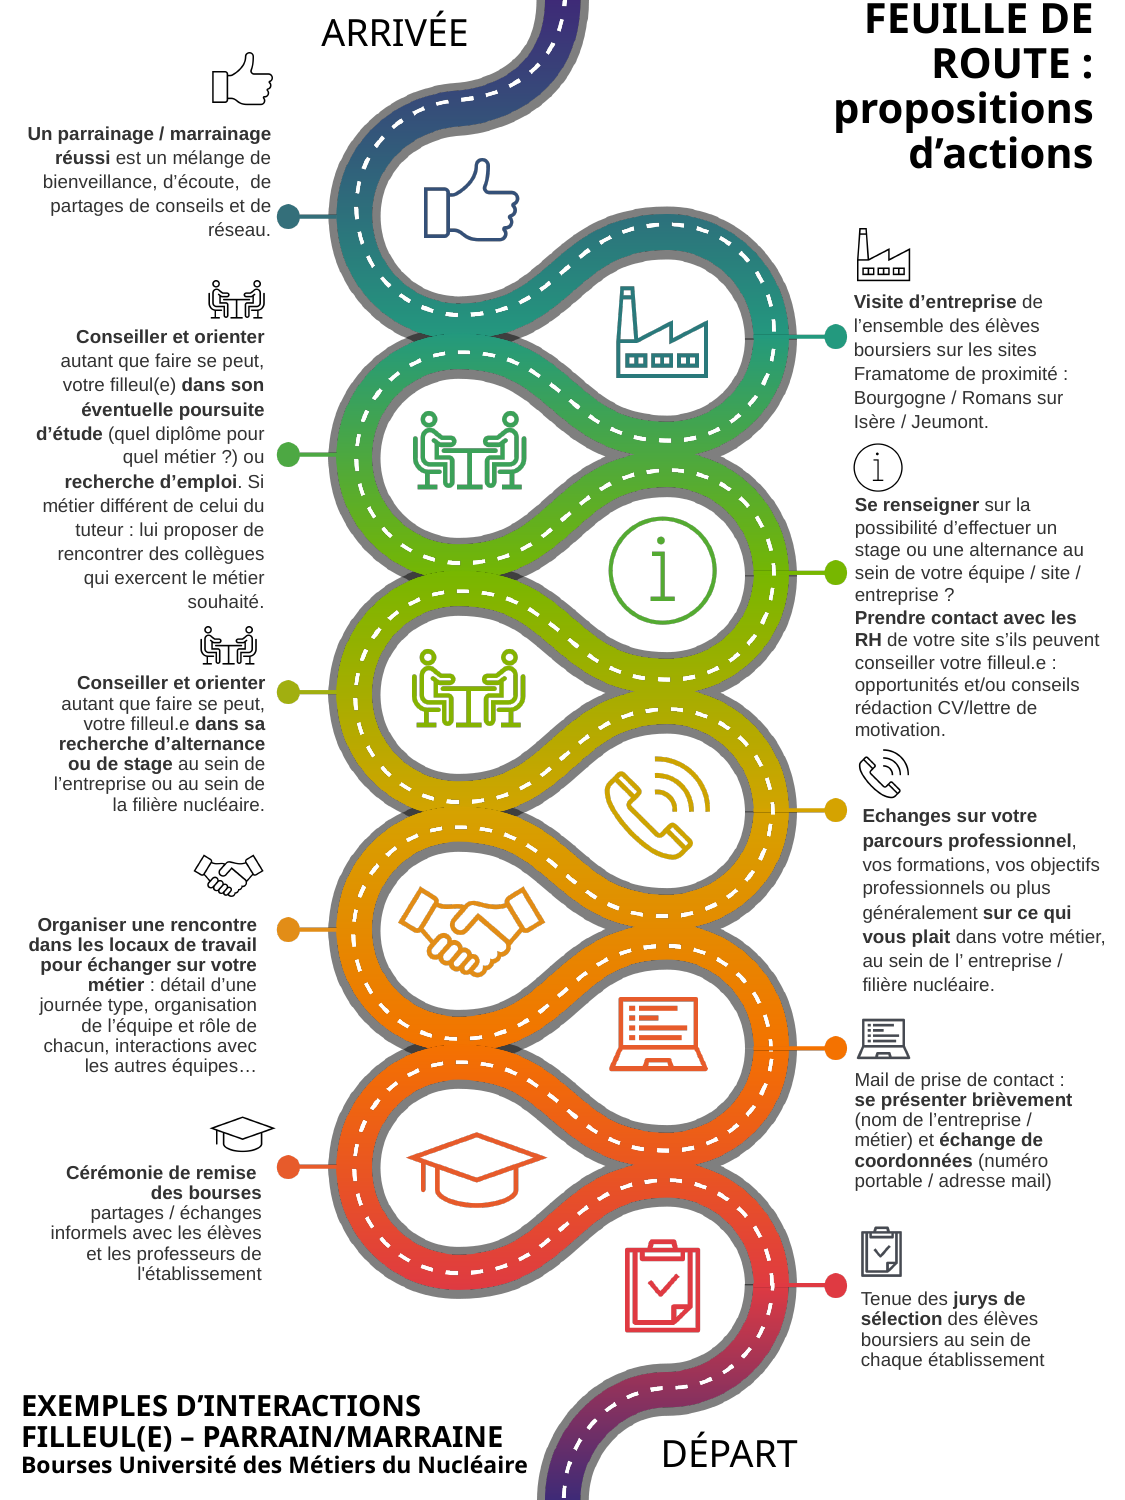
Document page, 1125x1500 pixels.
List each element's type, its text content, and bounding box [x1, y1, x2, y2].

picture [192, 609, 265, 682]
title FEUILLE DE ROUTE : propositions d’actions [723, 0, 1094, 188]
list Tenue des jurys de sélection des élèves boursiers au sein de chaque établissement [845, 1282, 1077, 1387]
text_box Un parrainage / marrainage réussi est un mélange de bienveillance, d’écoute, de partages de conseils et de réseau. [0, 112, 286, 248]
list Mail de prise de contact : se présenter brièvement (nom de l’entreprise / métier) et échange de coordonnées (numéro portable / adresse mail) [839, 1062, 1094, 1168]
picture [206, 0, 920, 1500]
list Conseiller et orienter autant que faire se peut, votre filleul(e) dans son éventuelle poursuite d’étude (quel diplôme pour quel métier ?) ou recherche d’emploi. Si métier différent de celui du tuteur : lui proposer de rencontrer des collègues qui exercent le métier souhaité. [14, 316, 280, 421]
picture [199, 263, 273, 336]
text_box Se renseigner sur la possibilité d’effectuer un stage ou une alternance au sein de votre équipe / site / entreprise ? Prendre contact avec les RH de votre site s’ils peuvent conseiller votre filleul.e : opportunités et/ou conseils rédaction CV/lettre de motivation. [840, 485, 1118, 748]
text_box Visite d’entreprise de l’ensemble des élèves boursiers sur les sites Framatome de proximité : Bourgogne / Romans sur Isère / Jeumont. [838, 280, 1125, 440]
list Cérémonie de remise des bourses partages / échanges informels avec les élèves et les professeurs de l'établissement [0, 1155, 277, 1261]
list Organiser une rencontre dans les locaux de travail pour échanger sur votre métier : détail d’une journée type, organisation de l’équipe et rôle de chacun, interactions avec les autres équipes… [12, 907, 272, 1013]
picture [847, 218, 920, 291]
text_box ARRIVÉE [236, 1, 554, 61]
list Conseiller et orienter autant que faire se peut, votre filleul.e dans sa recherche d’alternance ou de stage au sein de l’entreprise ou au sein de la filière nucléaire. [20, 666, 281, 771]
list Echanges sur votre parcours professionnel, vos formations, vos objectifs professionnels ou plus généralement sur ce qui vous plait dans votre métier, au sein de l’ entreprise / filière nucléaire. [847, 795, 1125, 946]
picture [847, 436, 909, 498]
text_box DÉPART [571, 1422, 888, 1483]
picture [206, 42, 279, 115]
text_box EXEMPLES D’INTERACTIONS FILLEUL(E) – PARRAIN/MARRAINE Bourses Université des Métiers du Nucléaire [21, 1334, 538, 1500]
picture [192, 839, 265, 913]
